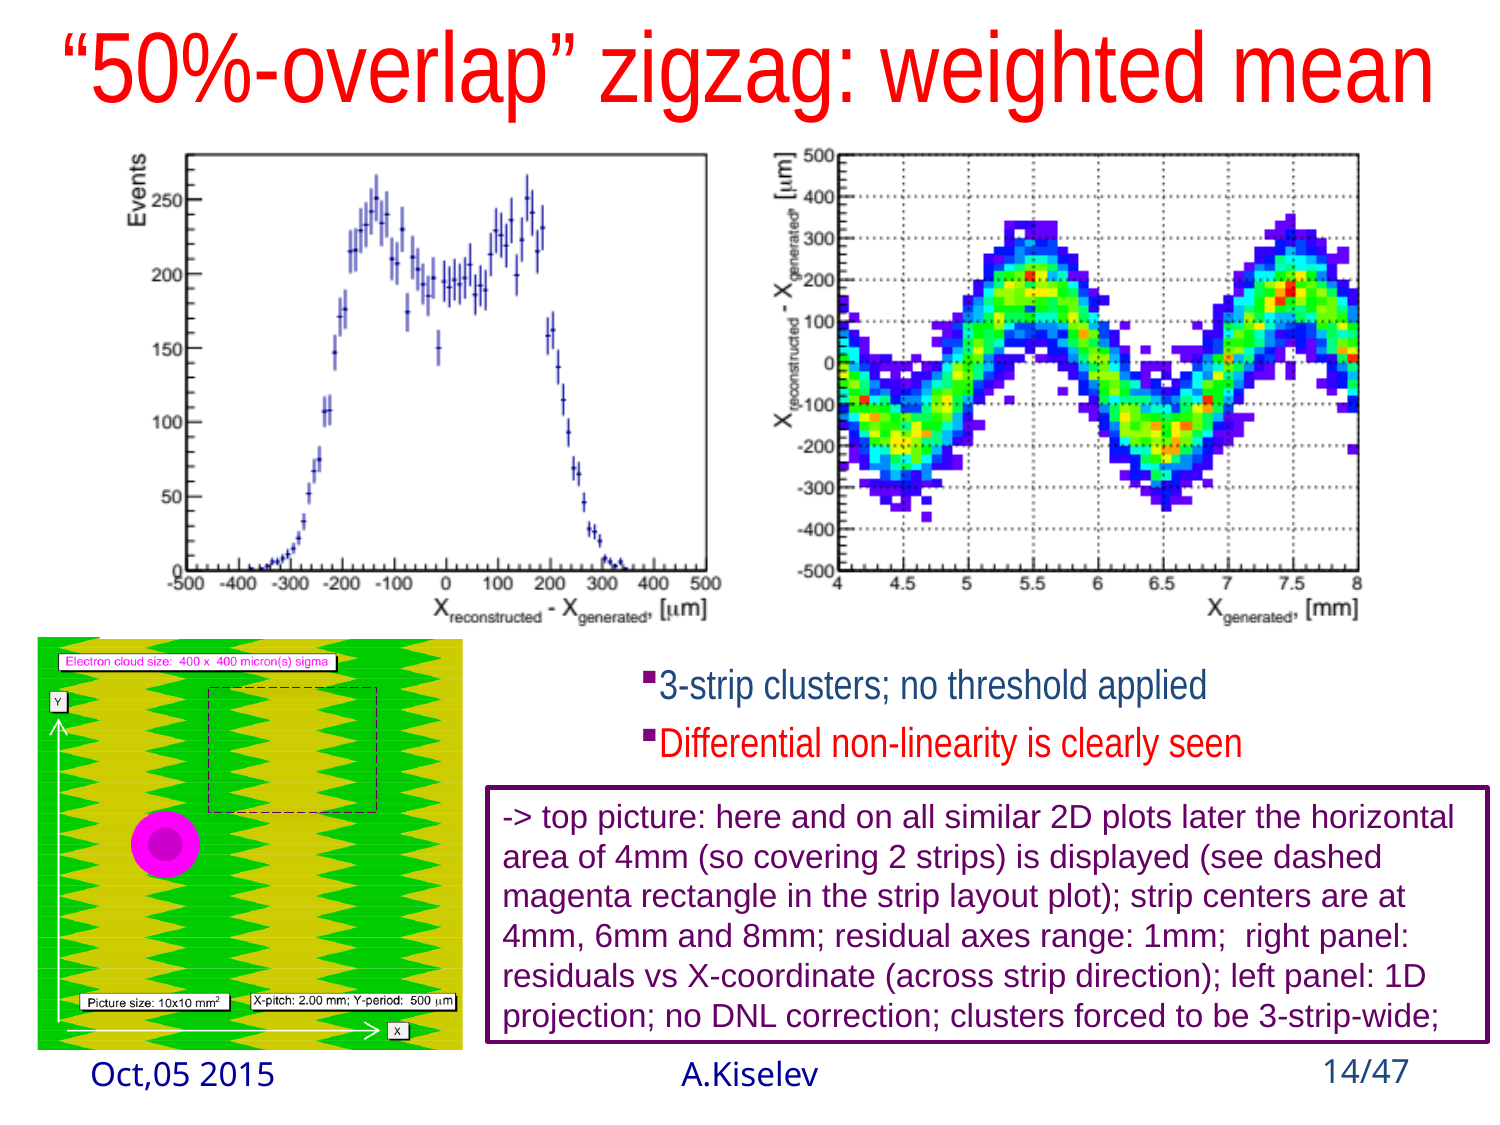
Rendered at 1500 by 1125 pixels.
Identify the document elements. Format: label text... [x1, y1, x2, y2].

text_box 3-strip clusters; no threshold applied Differential non-linearity is clearly seen [624, 649, 1500, 800]
picture [37, 124, 1400, 1051]
text_box -> top picture: here and on all similar 2D plots later the horizontal area of 4mm (so covering 2 strips) is displayed (see dashed magenta rectangle in the strip layout plot); strip centers are at 4mm, 6mm and 8mm; residual axes range: 1mm; right panel: residuals vs X-coordinate (across strip direction); left panel: 1D projection; no DNL correction; clusters forced to be 3-strip-wide; [487, 787, 1488, 1042]
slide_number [75, 1060, 425, 1103]
slide_number 14/47 [1074, 1042, 1425, 1103]
footer A.Kiselev [512, 1042, 988, 1103]
title “50%-overlap” zigzag: weighted mean [0, 0, 1500, 125]
